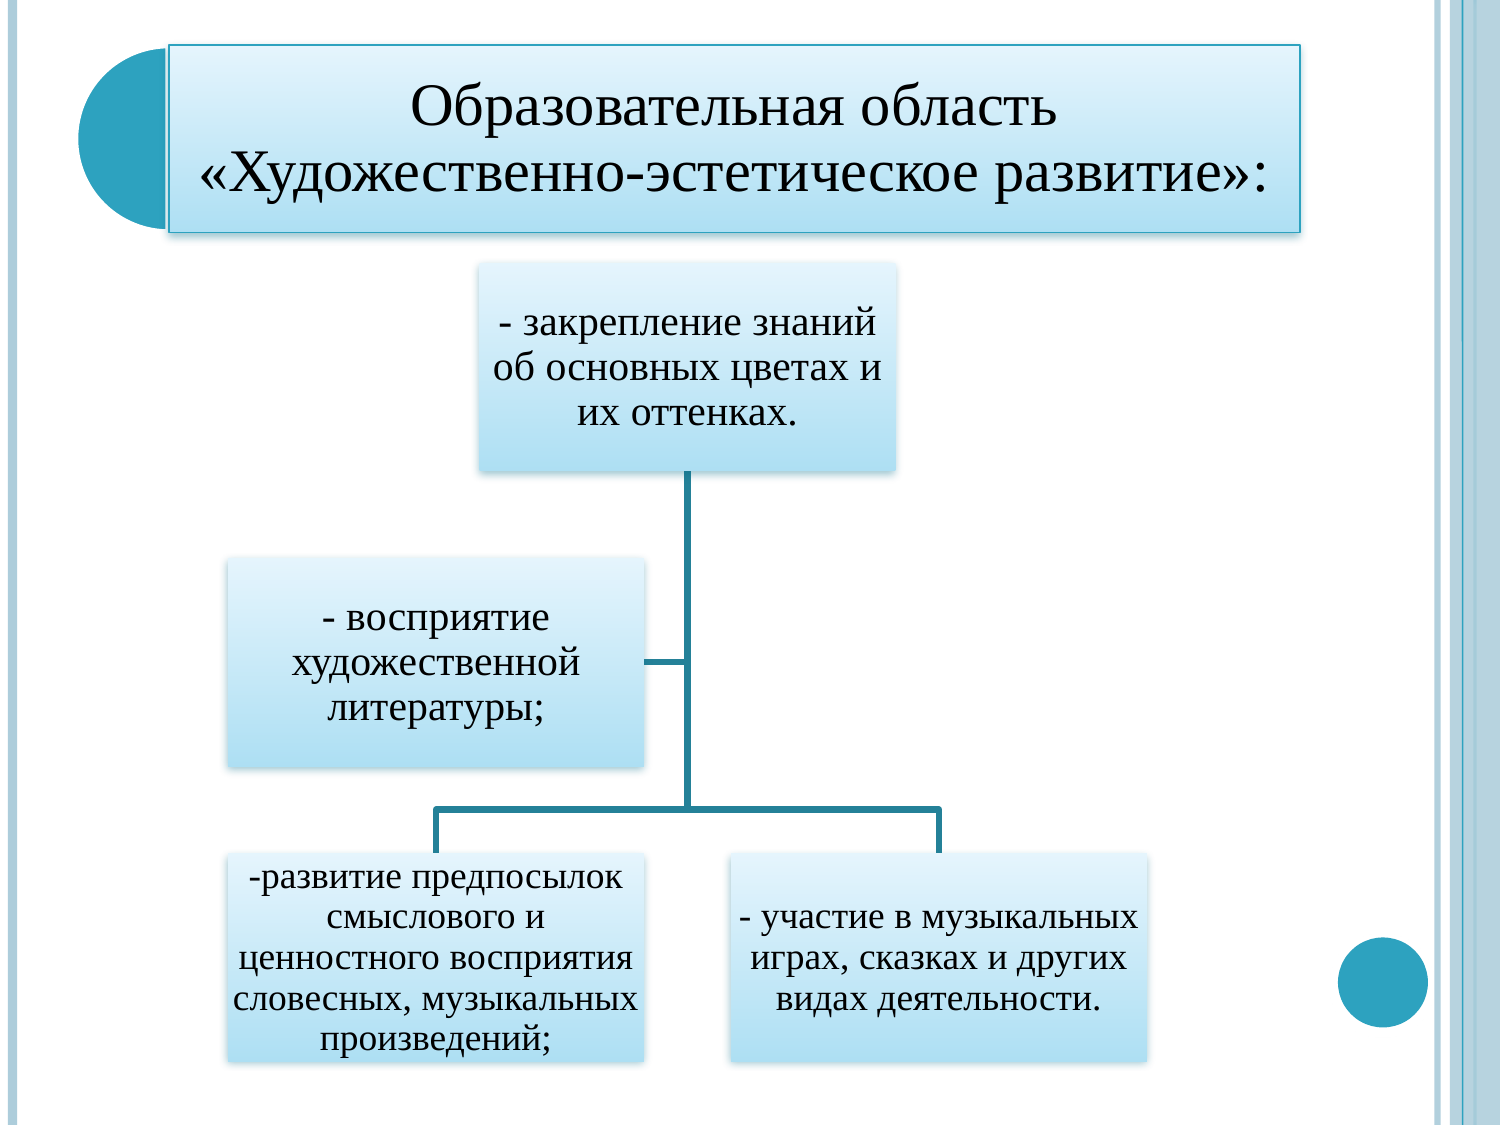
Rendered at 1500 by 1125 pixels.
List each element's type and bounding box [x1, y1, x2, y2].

text_box [74, 44, 1301, 233]
list [74, 261, 1301, 1063]
